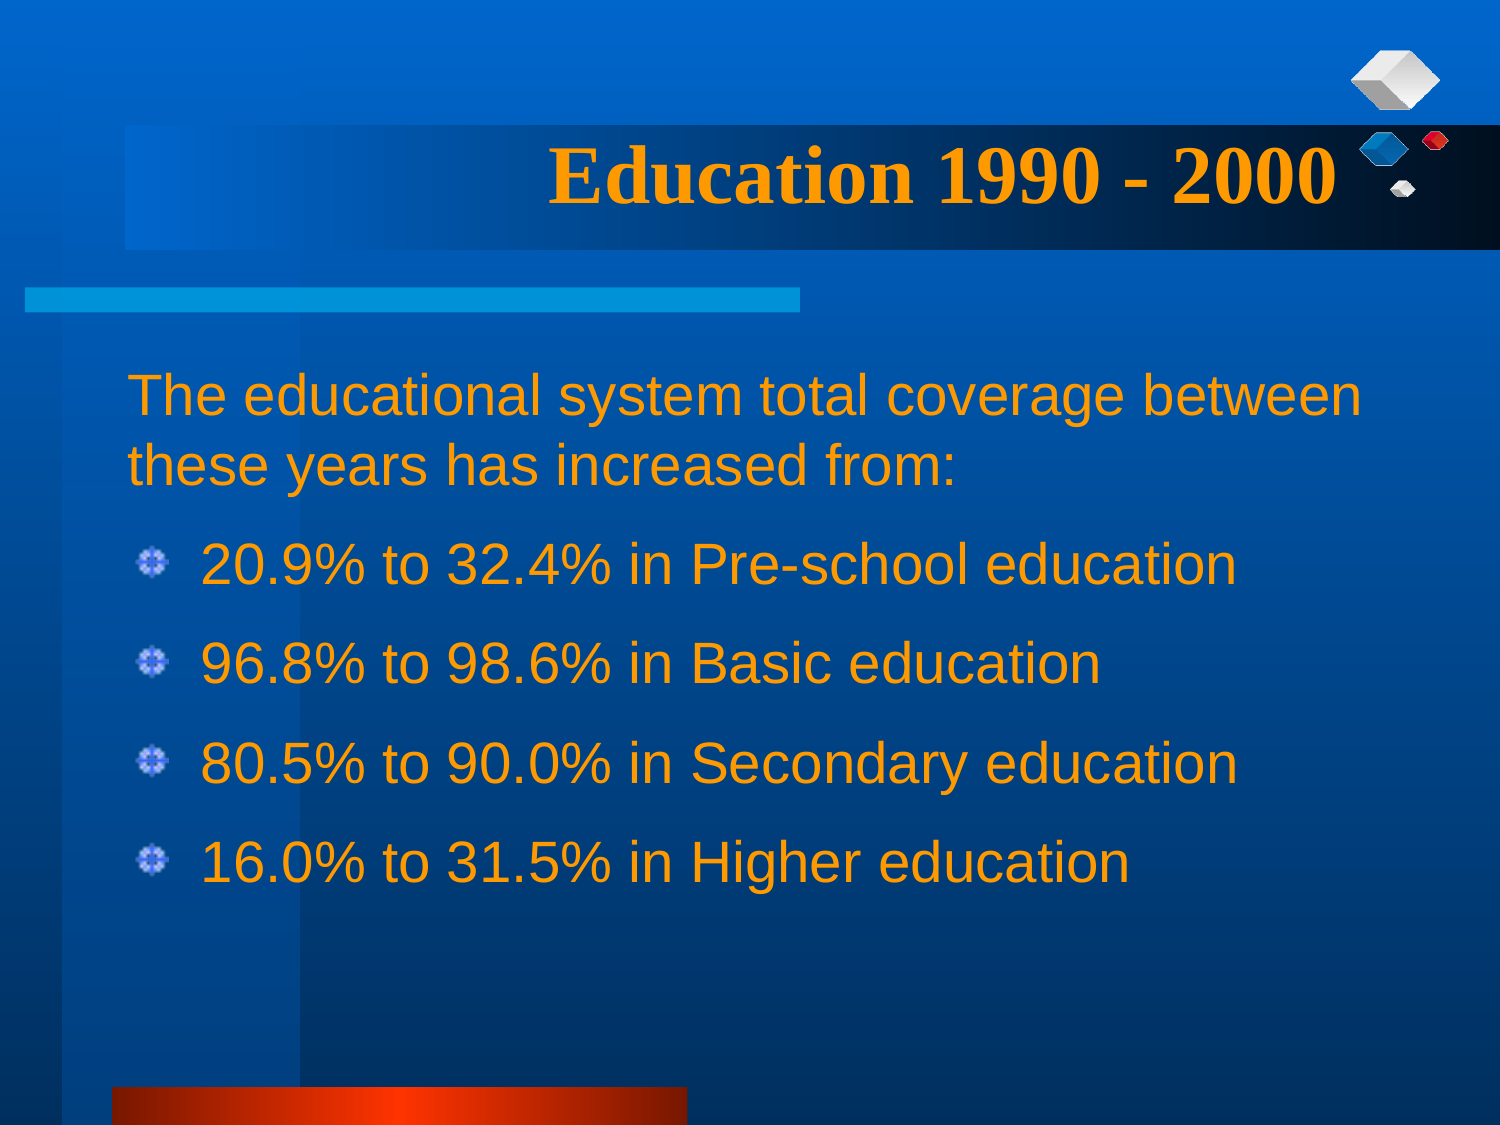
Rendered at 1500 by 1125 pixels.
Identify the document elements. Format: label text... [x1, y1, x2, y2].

text_box The educational system total coverage between these years has increased from: 20.9% to 32.4% in Pre-school education 96.8% to 98.6% in Basic education 80.5% to 90.0% in Secondary education 16.0% to 31.5% in Higher education [112, 350, 1438, 1001]
picture [127, 739, 169, 781]
picture [127, 640, 169, 682]
text_box [1025, 228, 1438, 275]
picture [1438, 49, 1449, 112]
picture [127, 541, 169, 582]
text_box Education 1990 - 2000 [387, 112, 1500, 228]
picture [127, 838, 169, 880]
text_box [1025, 37, 1438, 112]
